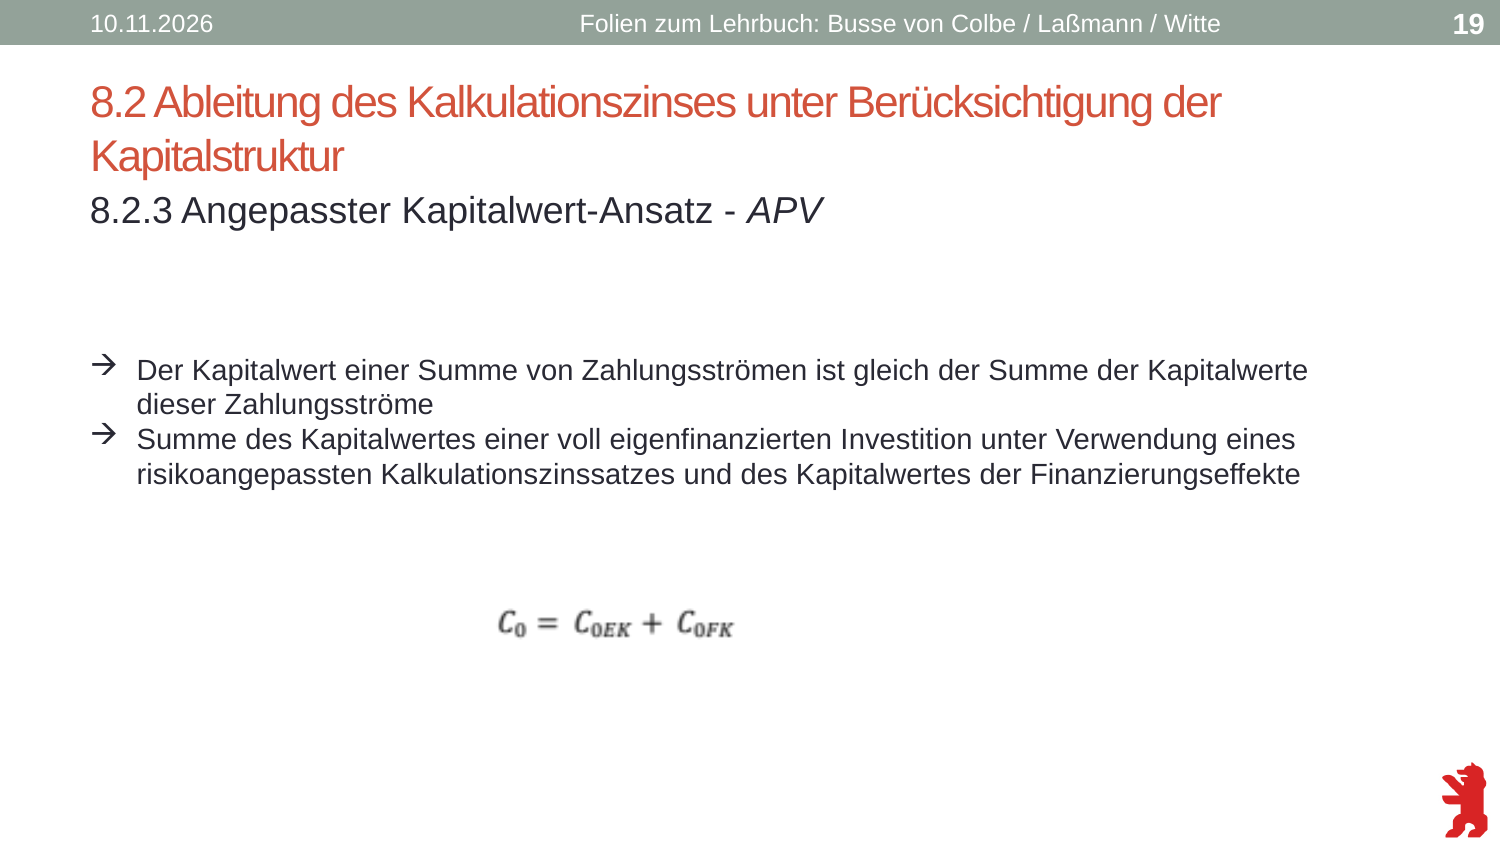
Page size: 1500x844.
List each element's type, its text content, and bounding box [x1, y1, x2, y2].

footer Folien zum Lehrbuch: Busse von Colbe / Laßmann / Witte [562, 2, 1238, 43]
slide_number 19 [1325, 2, 1500, 43]
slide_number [75, 2, 550, 43]
picture [1434, 760, 1500, 844]
text_box Der Kapitalwert einer Summe von Zahlungsströmen ist gleich der Summe der Kapitalwerte dieser Zahlungsströme Summe des Kapitalwertes einer voll eigenfinanzierten Investition unter Verwendung eines risikoangepassten Kalkulationszinssatzes und des Kapitalwertes der Finanzierungseffekte [74, 343, 1407, 498]
text_box 8.2.3 Angepasster Kapitalwert-Ansatz - APV [74, 178, 1455, 239]
picture [468, 541, 765, 716]
title 8.2 Ableitung des Kalkulationszinses unter Berücksichtigung der Kapitalstruktur [75, 65, 1425, 178]
